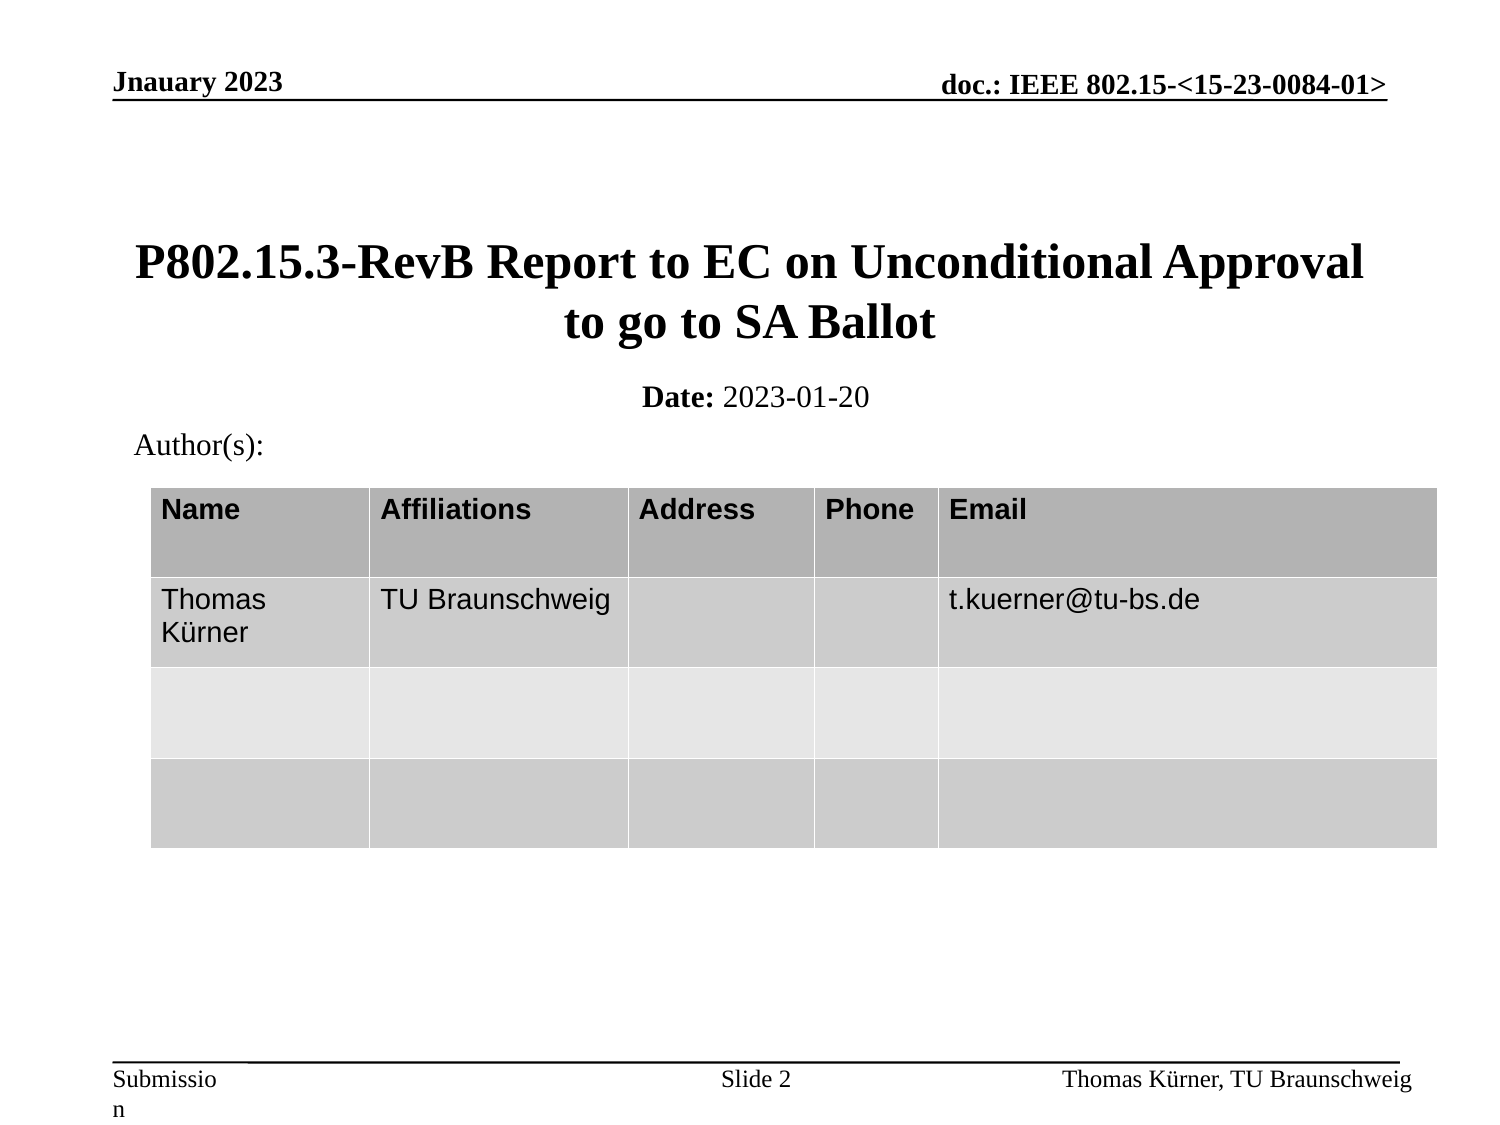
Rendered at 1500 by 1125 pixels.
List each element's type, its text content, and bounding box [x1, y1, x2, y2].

table_header Affiliations [370, 488, 628, 577]
table_cell [815, 759, 938, 848]
table_cell [370, 668, 628, 758]
table_cell t.kuerner@tu-bs.de [939, 578, 1437, 667]
footer Thomas Kürner, TU Braunschweig [900, 1062, 1413, 1093]
table_header Address [629, 488, 814, 577]
table_header Name [151, 488, 369, 577]
table_cell [370, 759, 628, 848]
slide_number Jnauary 2023 [112, 62, 375, 98]
table_cell [815, 668, 938, 758]
table_cell [815, 578, 938, 667]
table_cell [629, 759, 814, 848]
table_cell [151, 759, 369, 848]
text_box Author(s): [122, 418, 301, 465]
table_cell TU Braunschweig [370, 578, 628, 667]
table_cell [151, 668, 369, 758]
table_cell Thomas Kürner [151, 578, 369, 667]
table_cell [939, 668, 1437, 758]
table_header Phone [815, 488, 938, 577]
text_box Date: 2023-01-20 [231, 371, 1281, 430]
text_box P802.15.3-RevB Report to EC on Unconditional Approval to go to SA Ballot [112, 198, 1388, 379]
table_cell [629, 668, 814, 758]
table_cell [629, 578, 814, 667]
table_header Email [939, 488, 1437, 577]
slide_number Slide 2 [712, 1062, 800, 1093]
table_cell [939, 759, 1437, 848]
